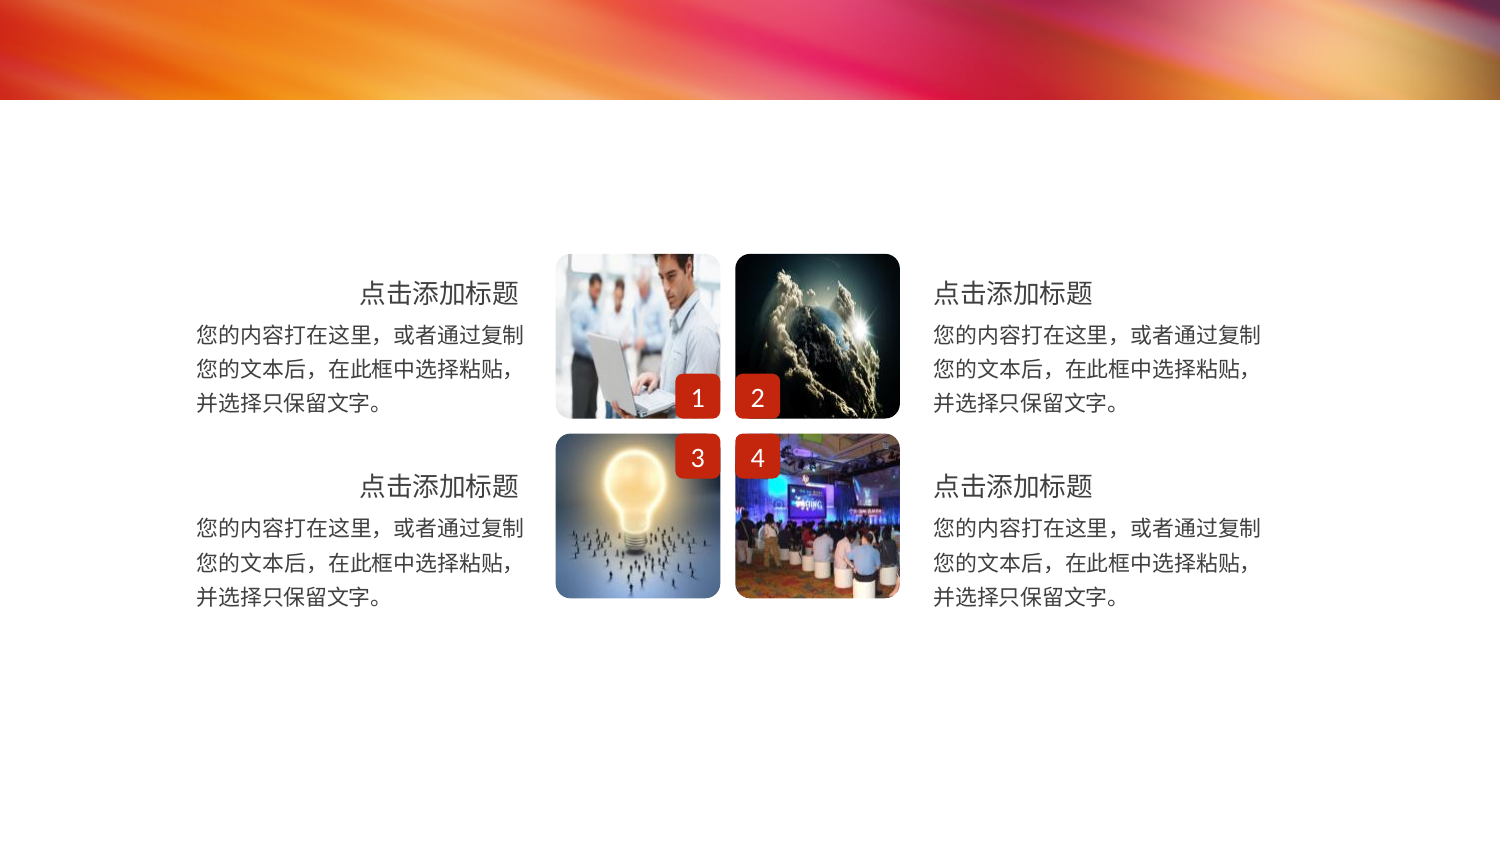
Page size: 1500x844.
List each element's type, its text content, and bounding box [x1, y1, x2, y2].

text_box 3 [674, 432, 722, 480]
text_box 点击添加标题 [350, 454, 535, 503]
picture [0, 0, 1500, 100]
text_box [734, 432, 901, 600]
text_box 点击添加标题 [924, 261, 1109, 310]
text_box 您的内容打在这里，或者通过复制您的文本后，在此框中选择粘贴，并选择只保留文字。 [187, 309, 535, 422]
text_box 您的内容打在这里，或者通过复制您的文本后，在此框中选择粘贴，并选择只保留文字。 [187, 502, 535, 615]
text_box 4 [734, 432, 782, 480]
text_box [554, 432, 722, 600]
text_box 点击添加标题 [350, 261, 535, 310]
text_box 2 [734, 372, 782, 420]
text_box 您的内容打在这里，或者通过复制您的文本后，在此框中选择粘贴，并选择只保留文字。 [924, 502, 1272, 615]
text_box 您的内容打在这里，或者通过复制您的文本后，在此框中选择粘贴，并选择只保留文字。 [924, 309, 1272, 422]
text_box 点击添加标题 [924, 454, 1109, 503]
text_box [554, 252, 722, 420]
text_box [734, 252, 901, 420]
text_box 1 [674, 372, 722, 420]
